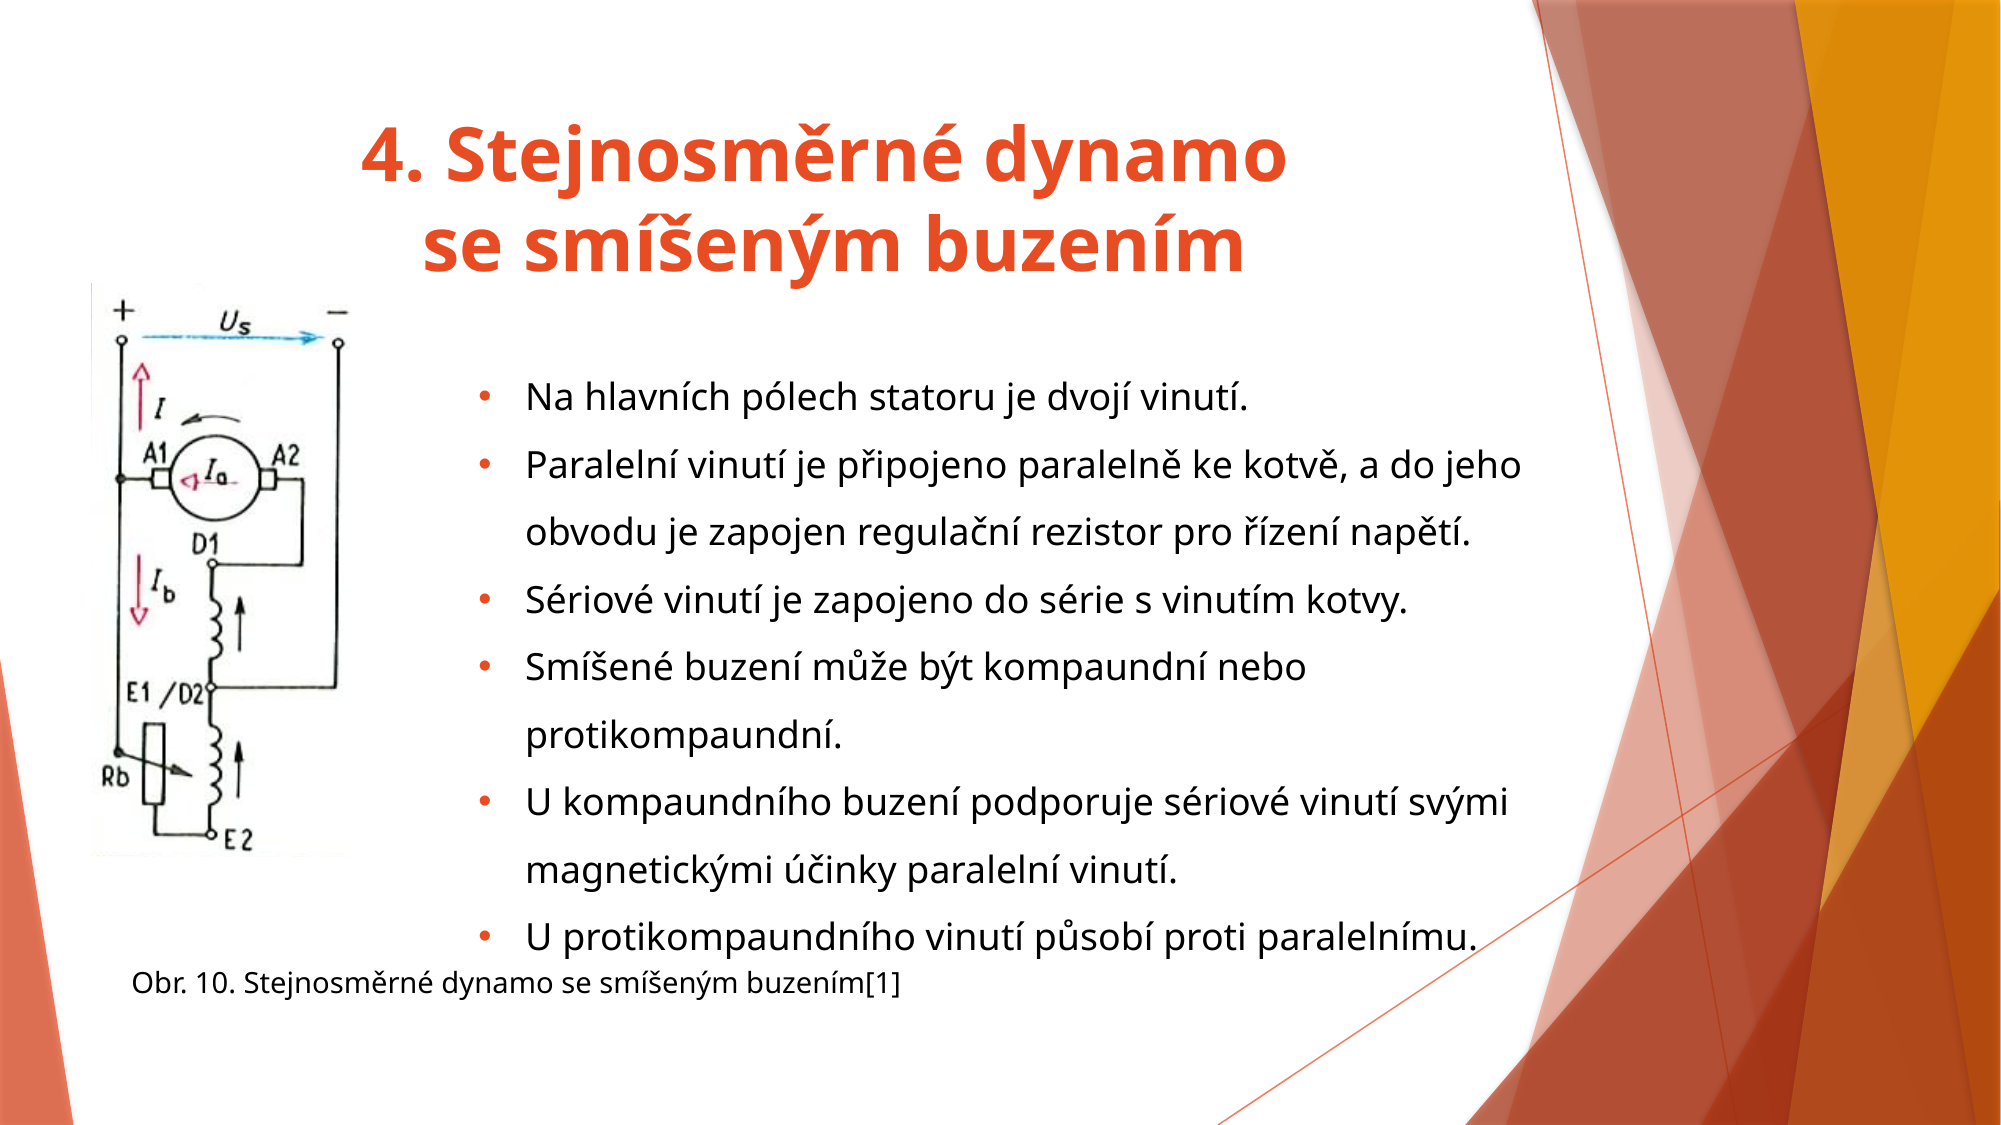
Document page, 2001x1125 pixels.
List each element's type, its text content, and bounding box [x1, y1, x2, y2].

text_box Obr. 10. Stejnosměrné dynamo se smíšeným buzením[1] [116, 956, 917, 1007]
text_box Na hlavních pólech statoru je dvojí vinutí. Paralelní vinutí je připojeno paralelně ke kotvě, a do jeho obvodu je zapojen regulační rezistor pro řízení napětí. Sériové vinutí je zapojeno do série s vinutím kotvy. Smíšené buzení může být kompaundní nebo protikompaundní. U kompaundního buzení podporuje sériové vinutí svými magnetickými účinky paralelní vinutí. U protikompaundního vinutí působí proti paralelnímu. [463, 343, 1648, 1101]
picture [91, 283, 351, 857]
text_box 4. Stejnosměrné dynamo se smíšeným buzením [108, 99, 1563, 294]
